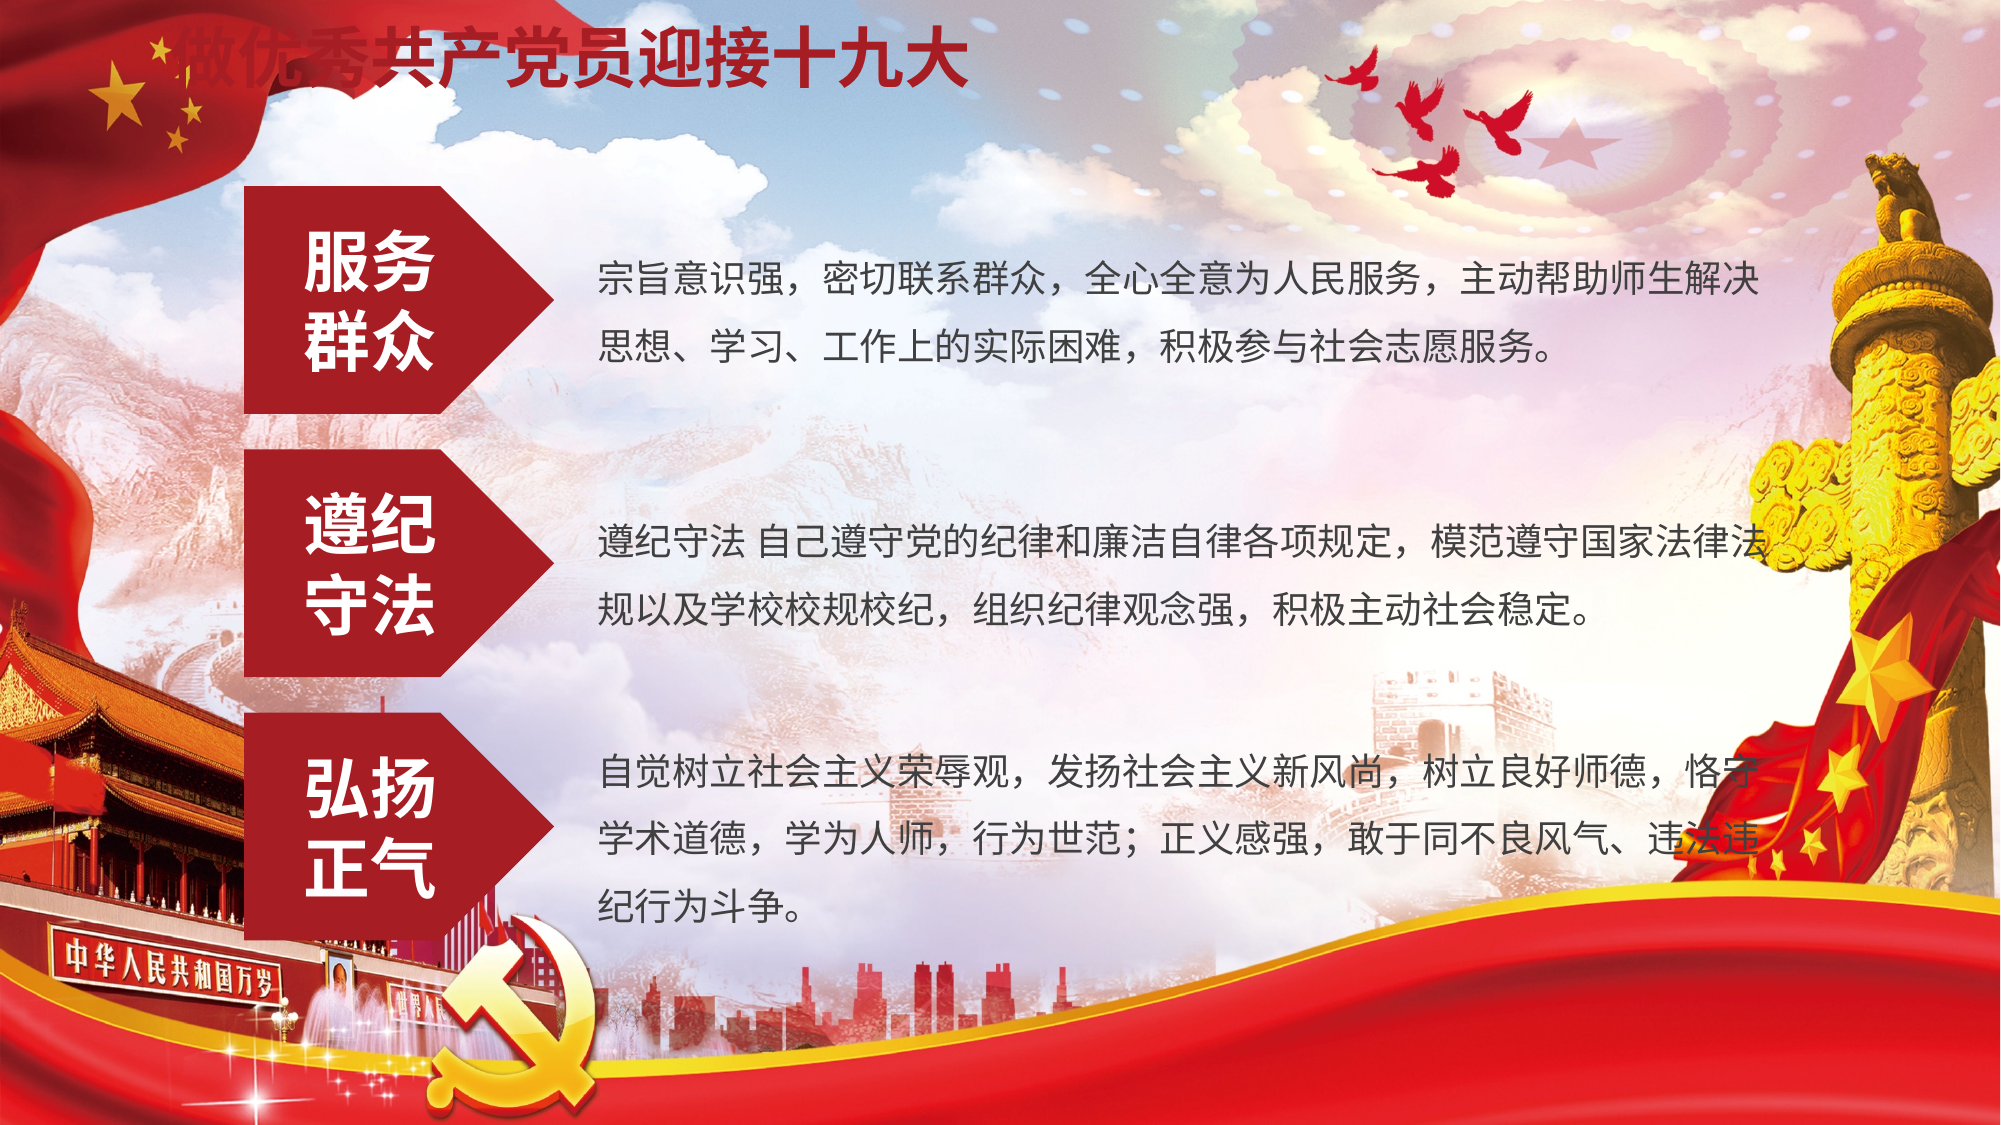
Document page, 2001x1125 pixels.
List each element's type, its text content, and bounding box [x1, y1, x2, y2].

text_box 自觉树立社会主义荣辱观，发扬社会主义新风尚，树立良好师德，恪守学术道德，学为人师，行为世范；正义感强，敢于同不良风气、违法违纪行为斗争。 [581, 713, 1807, 940]
text_box 宗旨意识强，密切联系群众，全心全意为人民服务，主动帮助师生解决思想、学习、工作上的实际困难，积极参与社会志愿服务。 [581, 186, 1807, 414]
text_box 遵纪 守法 [244, 449, 555, 678]
text_box 弘扬 正气 [244, 712, 555, 941]
text_box 遵纪守法 自己遵守党的纪律和廉洁自律各项规定，模范遵守国家法律法规以及学校校规校纪，组织纪律观念强，积极主动社会稳定。 [581, 449, 1807, 677]
picture [0, 0, 2001, 1125]
title 做优秀共产党员迎接十九大 [155, 10, 1132, 113]
text_box 服务 群众 [244, 186, 555, 414]
